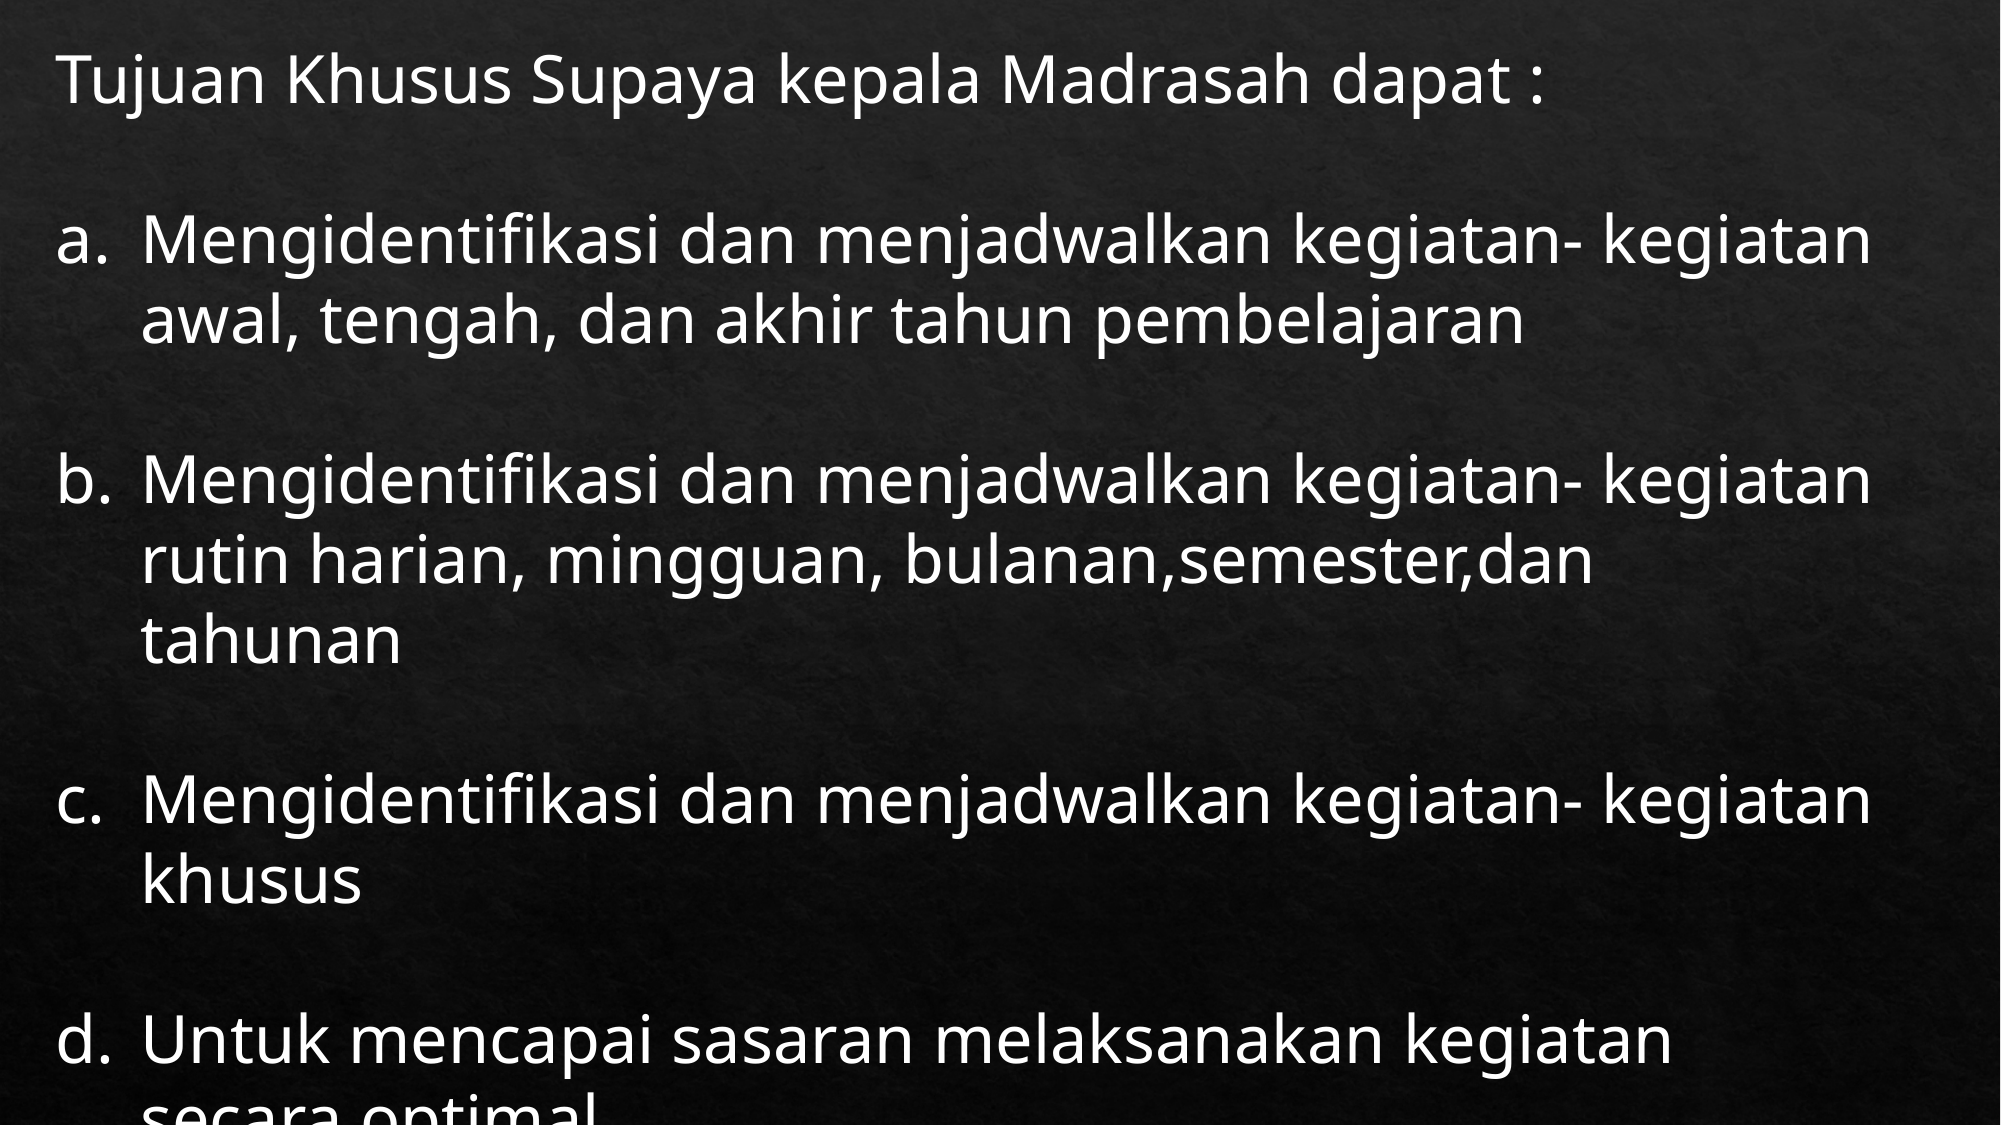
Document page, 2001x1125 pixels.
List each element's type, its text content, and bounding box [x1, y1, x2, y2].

text_box Tujuan Khusus Supaya kepala Madrasah dapat : Mengidentifikasi dan menjadwalkan kegiatan- kegiatan awal, tengah, dan akhir tahun pembelajaran Mengidentifikasi dan menjadwalkan kegiatan- kegiatan rutin harian, mingguan, bulanan,semester,dan tahunan Mengidentifikasi dan menjadwalkan kegiatan- kegiatan khusus Untuk mencapai sasaran melaksanakan kegiatan secara optimal [40, 29, 1892, 1125]
